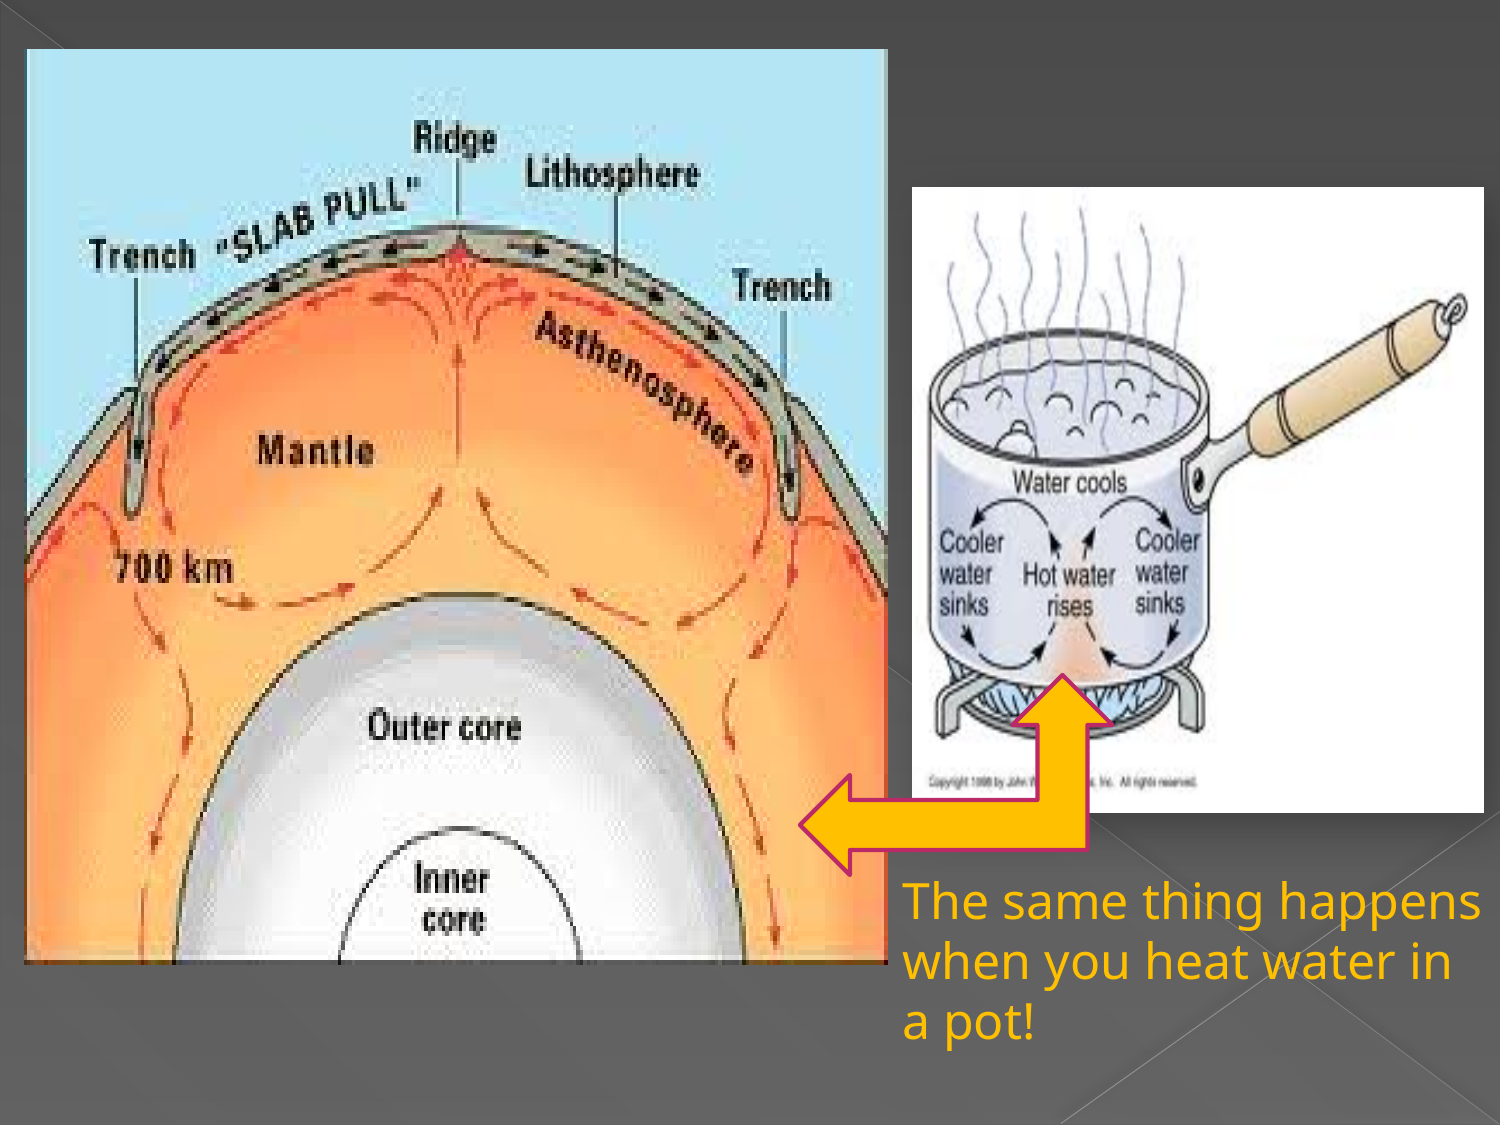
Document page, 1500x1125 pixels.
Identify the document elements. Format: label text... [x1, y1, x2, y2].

text_box [892, 797, 1090, 853]
text_box The same thing happens when you heat water in a pot! [887, 862, 1500, 1058]
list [24, 49, 888, 965]
picture [912, 187, 1485, 813]
